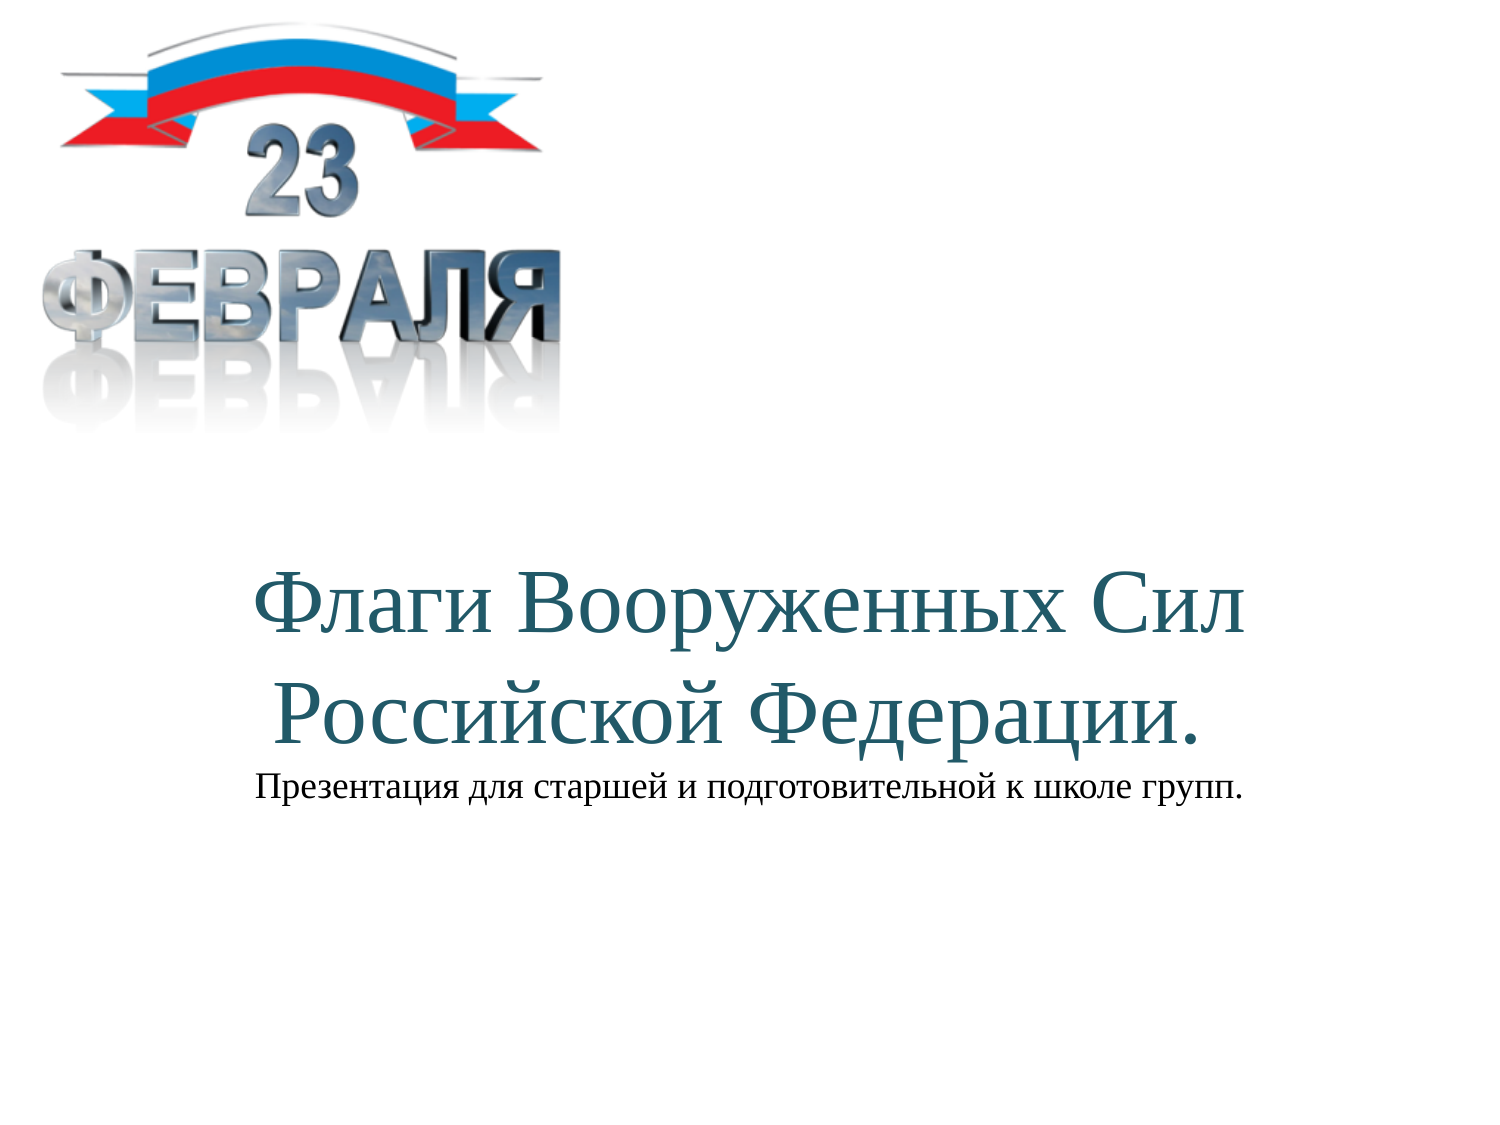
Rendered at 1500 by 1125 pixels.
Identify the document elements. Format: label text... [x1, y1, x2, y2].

title Флаги Вооруженных Сил Российской Федерации. Презентация для старшей и подготовительной к школе групп. [75, 386, 1425, 961]
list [0, 0, 604, 469]
